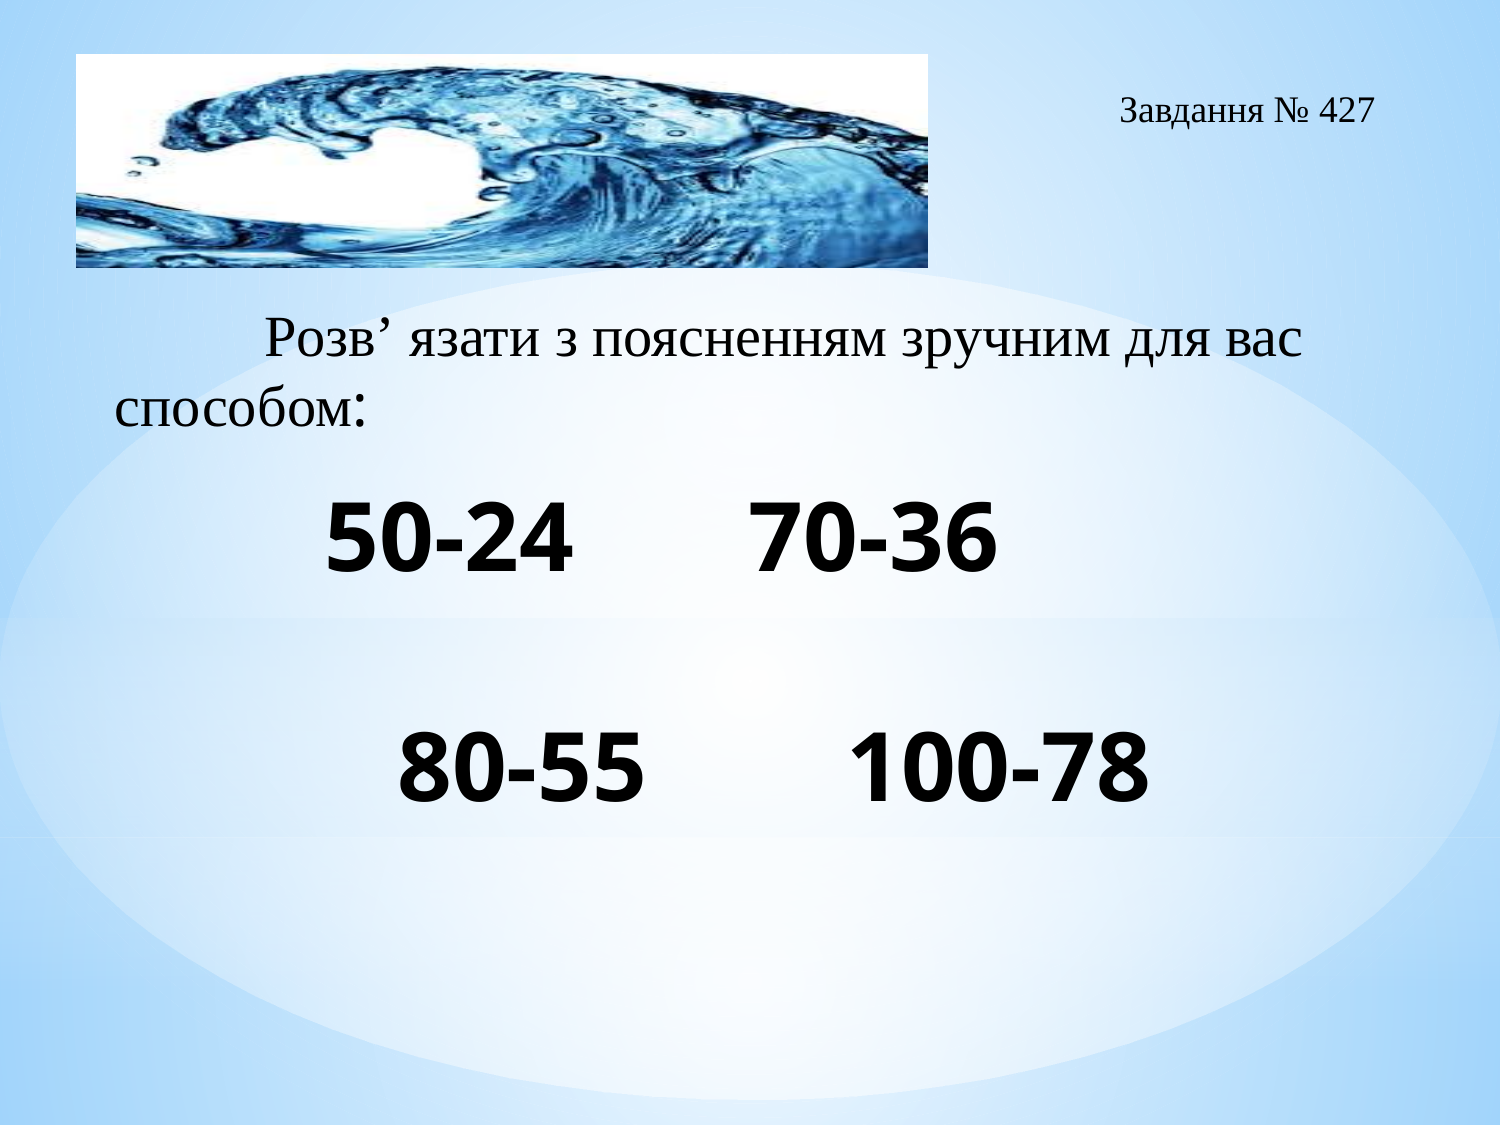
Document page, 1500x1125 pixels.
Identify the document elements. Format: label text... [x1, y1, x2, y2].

text_box Розв’ язати з поясненням зручним для вас способом: [100, 290, 1447, 446]
title 50-24 70-36 80-55 100-78 [88, 468, 1436, 905]
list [76, 54, 928, 268]
text_box Завдання № 427 [1104, 78, 1391, 138]
